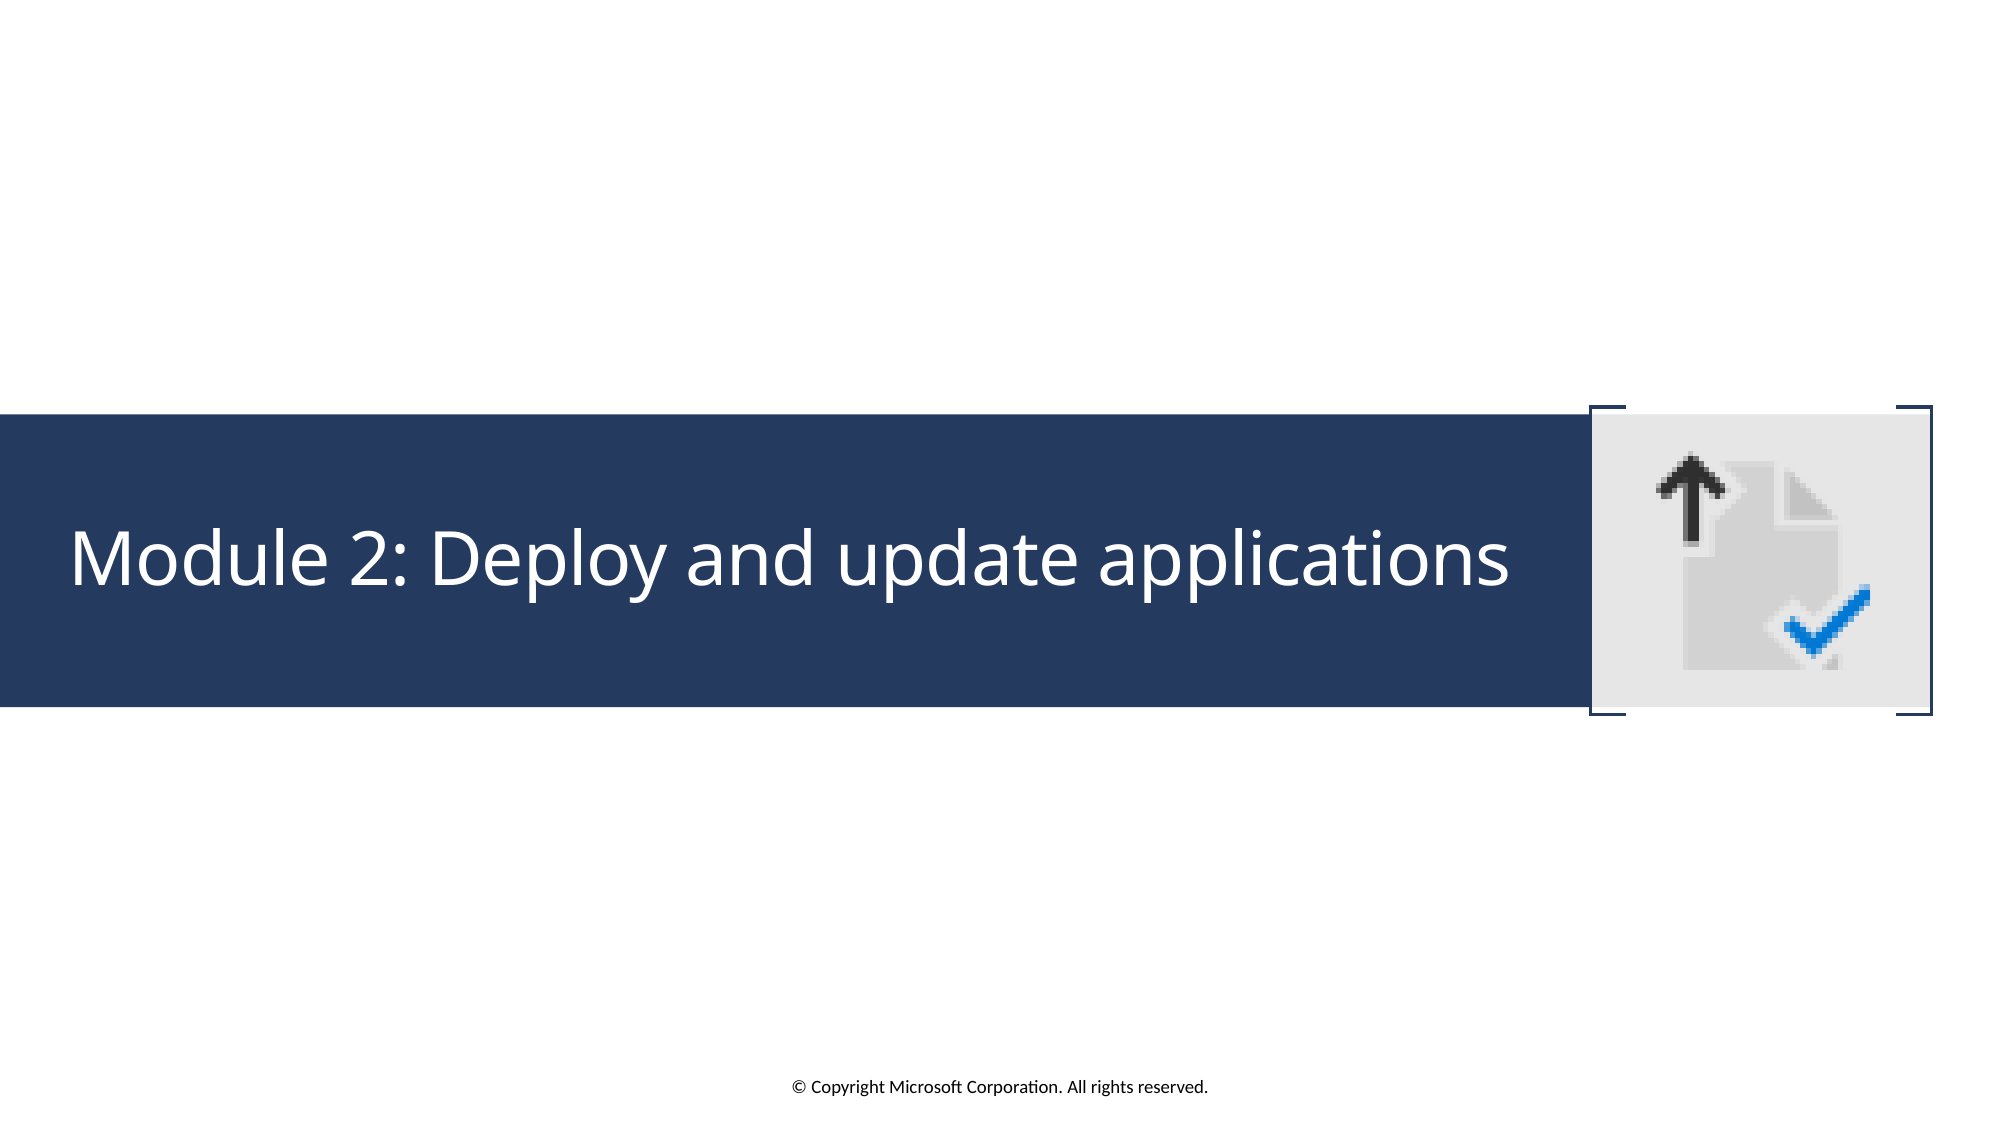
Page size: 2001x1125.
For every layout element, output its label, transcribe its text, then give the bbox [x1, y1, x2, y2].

picture [1651, 451, 1871, 670]
title Module 2: Deploy and update applications [68, 414, 1577, 708]
